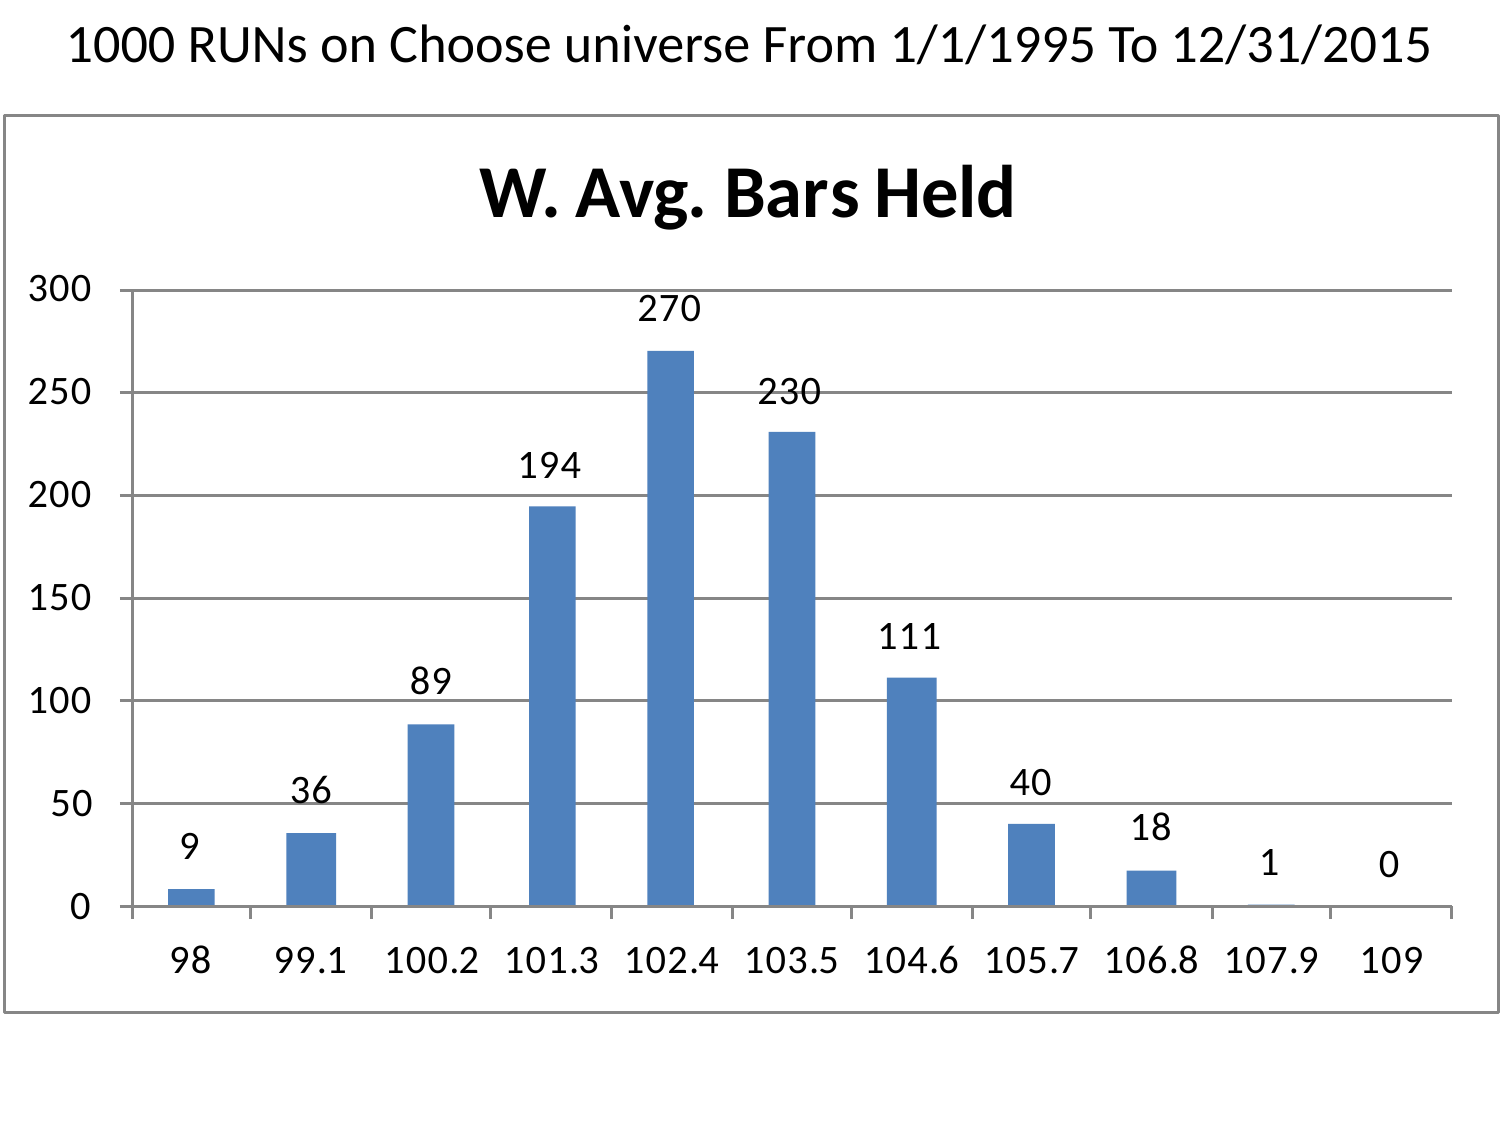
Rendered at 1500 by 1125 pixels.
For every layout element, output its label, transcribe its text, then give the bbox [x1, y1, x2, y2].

text_box 1000 RUNs on Choose universe From 1/1/1995 To 12/31/2015 [0, 0, 1500, 81]
picture [0, 110, 1500, 1014]
